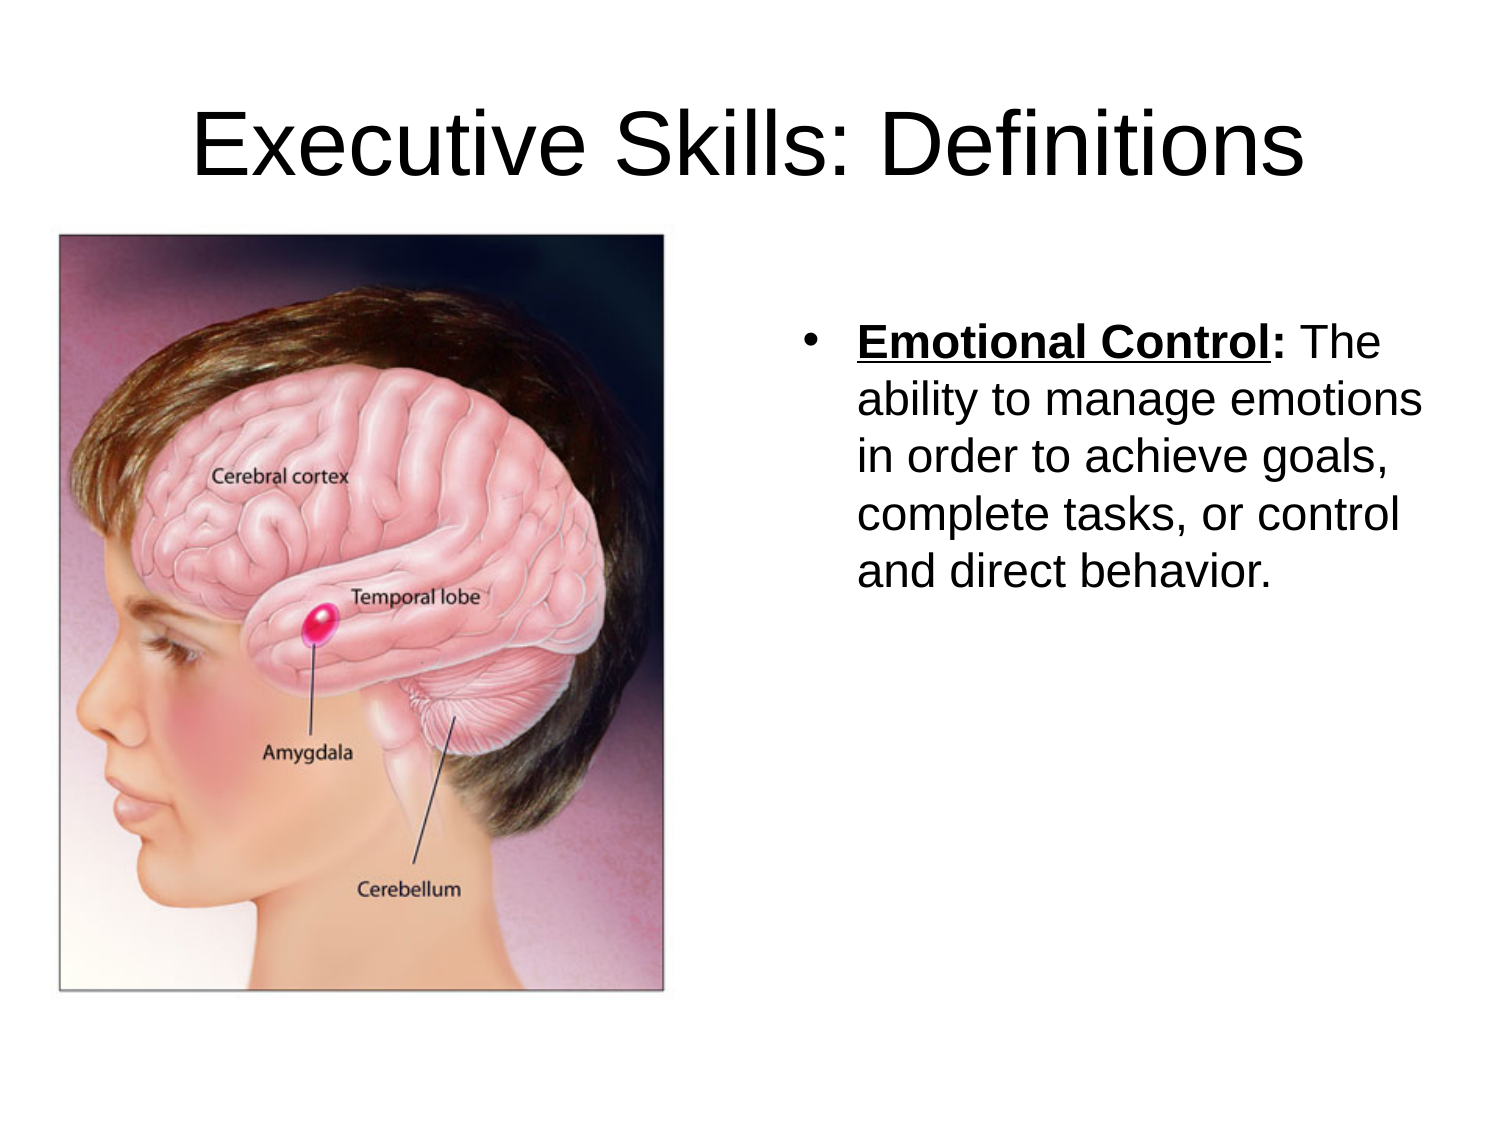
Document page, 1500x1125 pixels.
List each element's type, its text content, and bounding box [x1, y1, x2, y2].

title Executive Skills: Definitions [75, 45, 1425, 233]
picture [49, 224, 676, 1027]
list Emotional Control: The ability to manage emotions in order to achieve goals, complete tasks, or control and direct behavior. [787, 237, 1443, 626]
